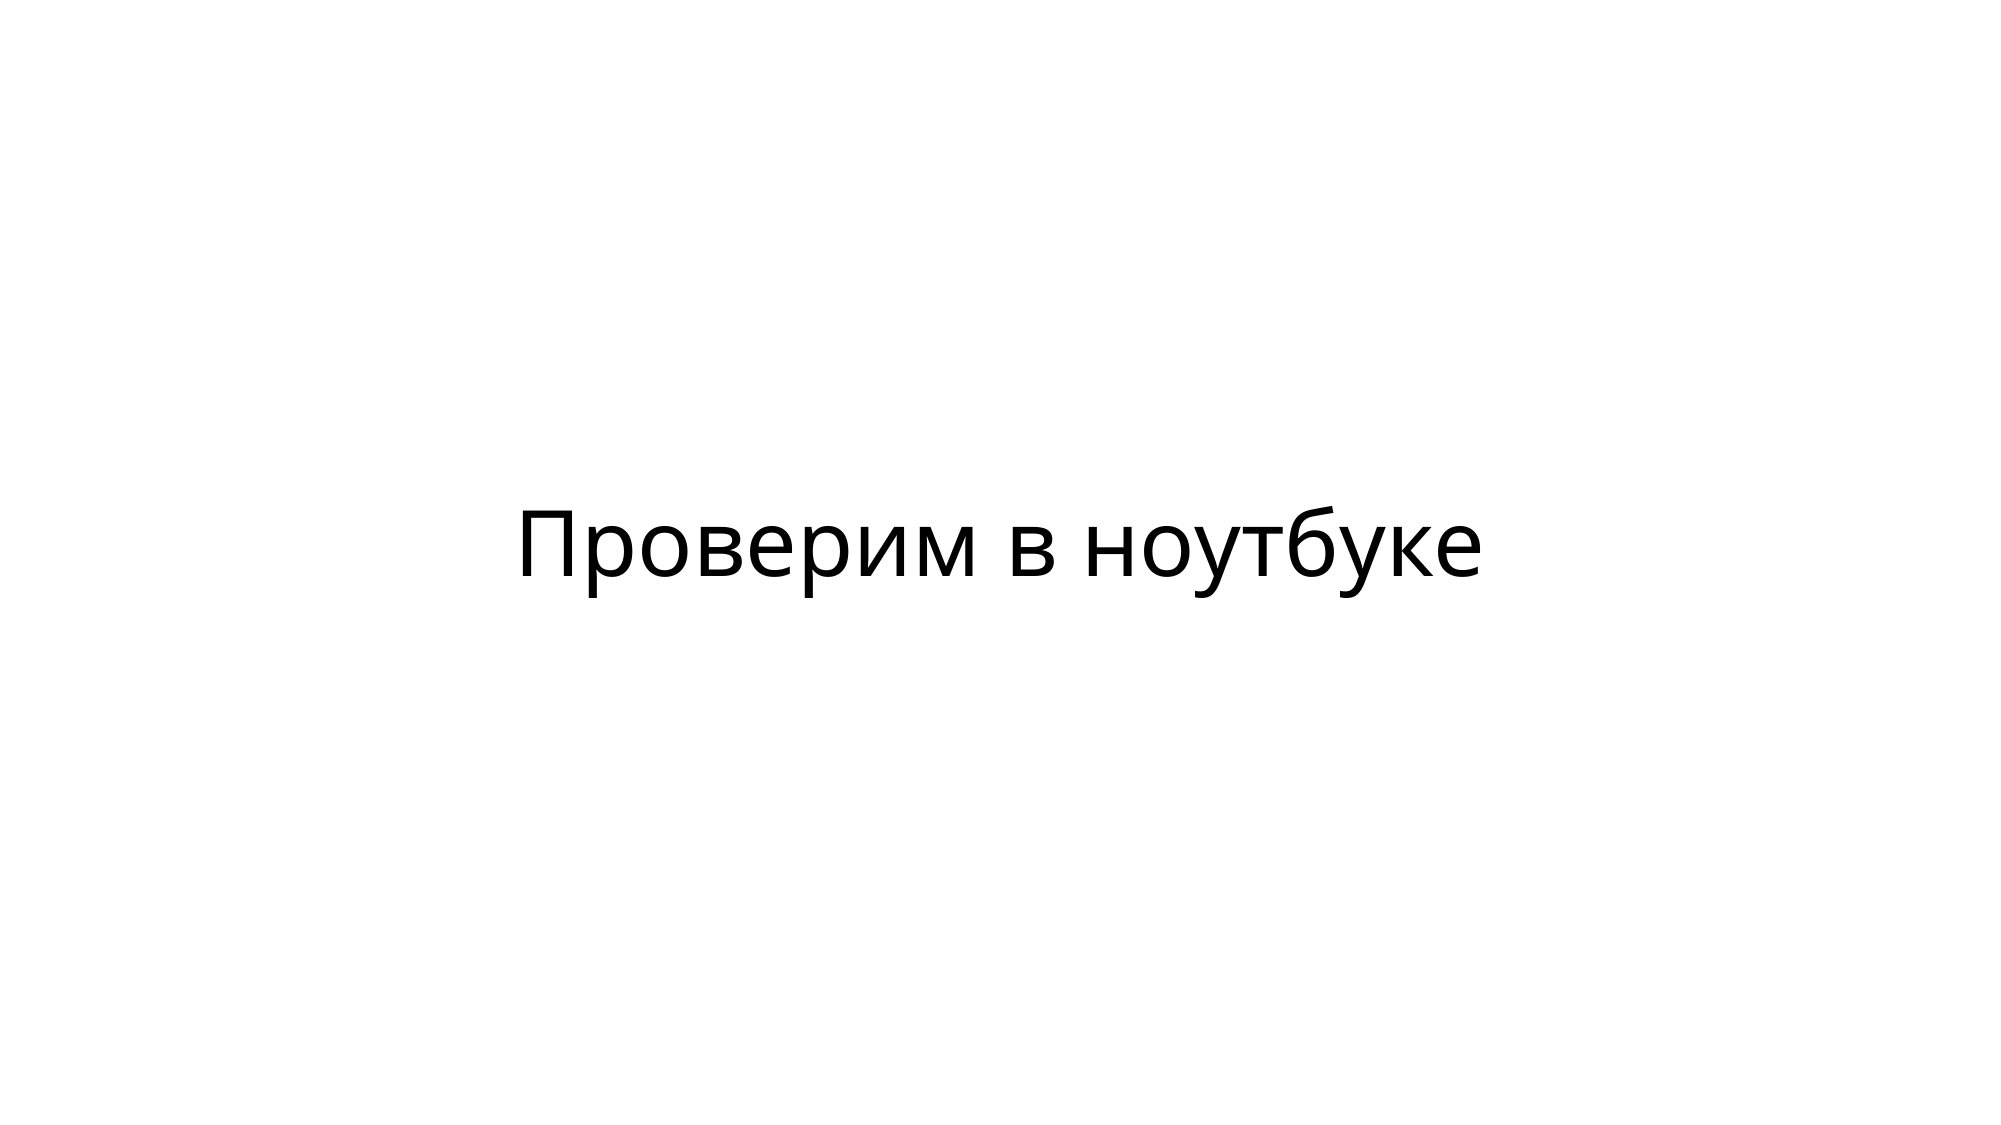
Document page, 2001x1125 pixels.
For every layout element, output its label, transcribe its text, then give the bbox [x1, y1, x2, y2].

title Проверим в ноутбуке [137, 438, 1863, 656]
